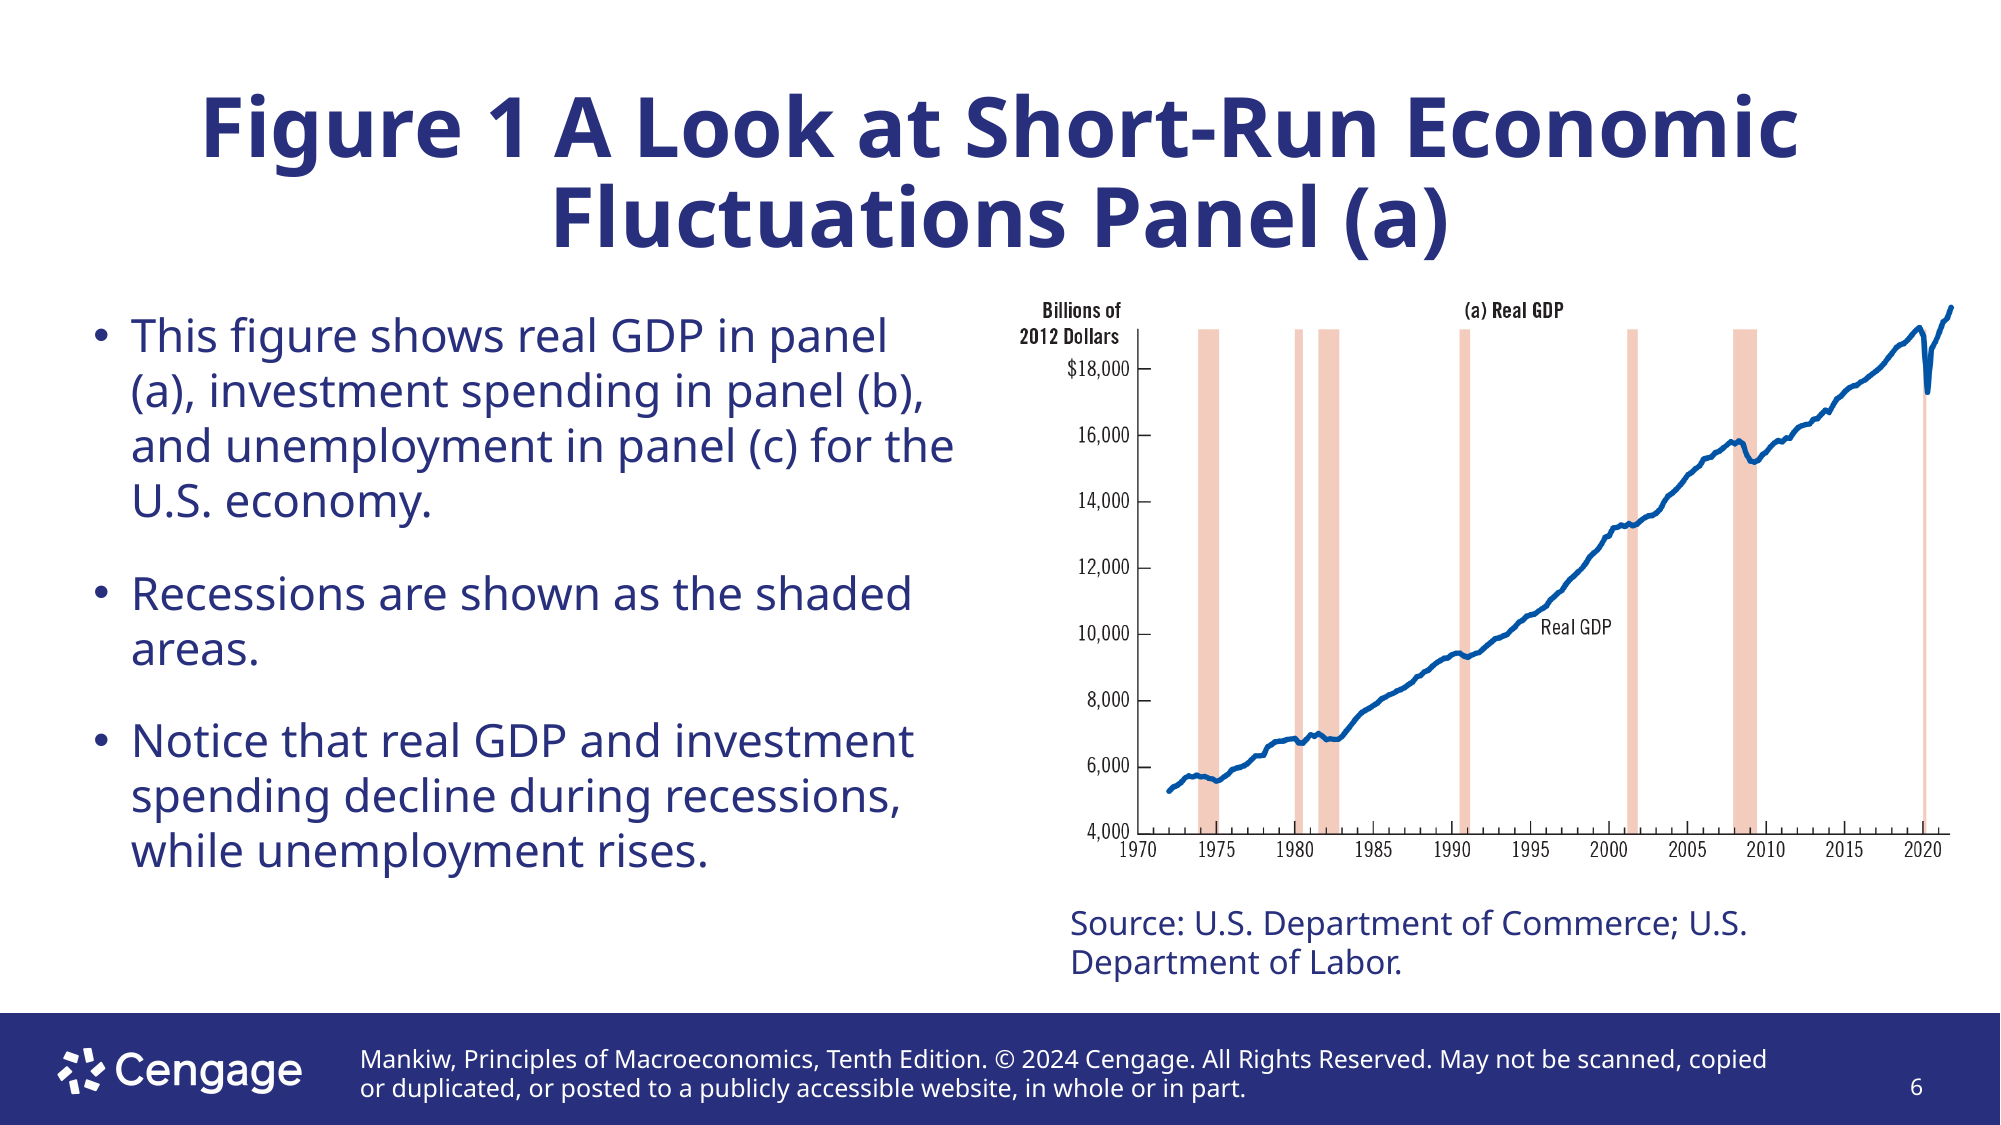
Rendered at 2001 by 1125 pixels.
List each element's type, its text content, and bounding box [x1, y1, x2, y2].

list Source: U.S. Department of Commerce; U.S. Department of Labor. [1055, 894, 1921, 984]
title Figure 1 A Look at Short-Run Economic Fluctuations Panel (a) [78, 77, 1923, 278]
picture [30, 1020, 329, 1122]
list This figure shows real GDP in panel (a), investment spending in panel (b), and unemployment in panel (c) for the U.S. economy. Recessions are shown as the shaded areas. Notice that real GDP and investment spending decline during recessions, while unemployment rises. [78, 299, 981, 1014]
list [1019, 299, 1956, 870]
